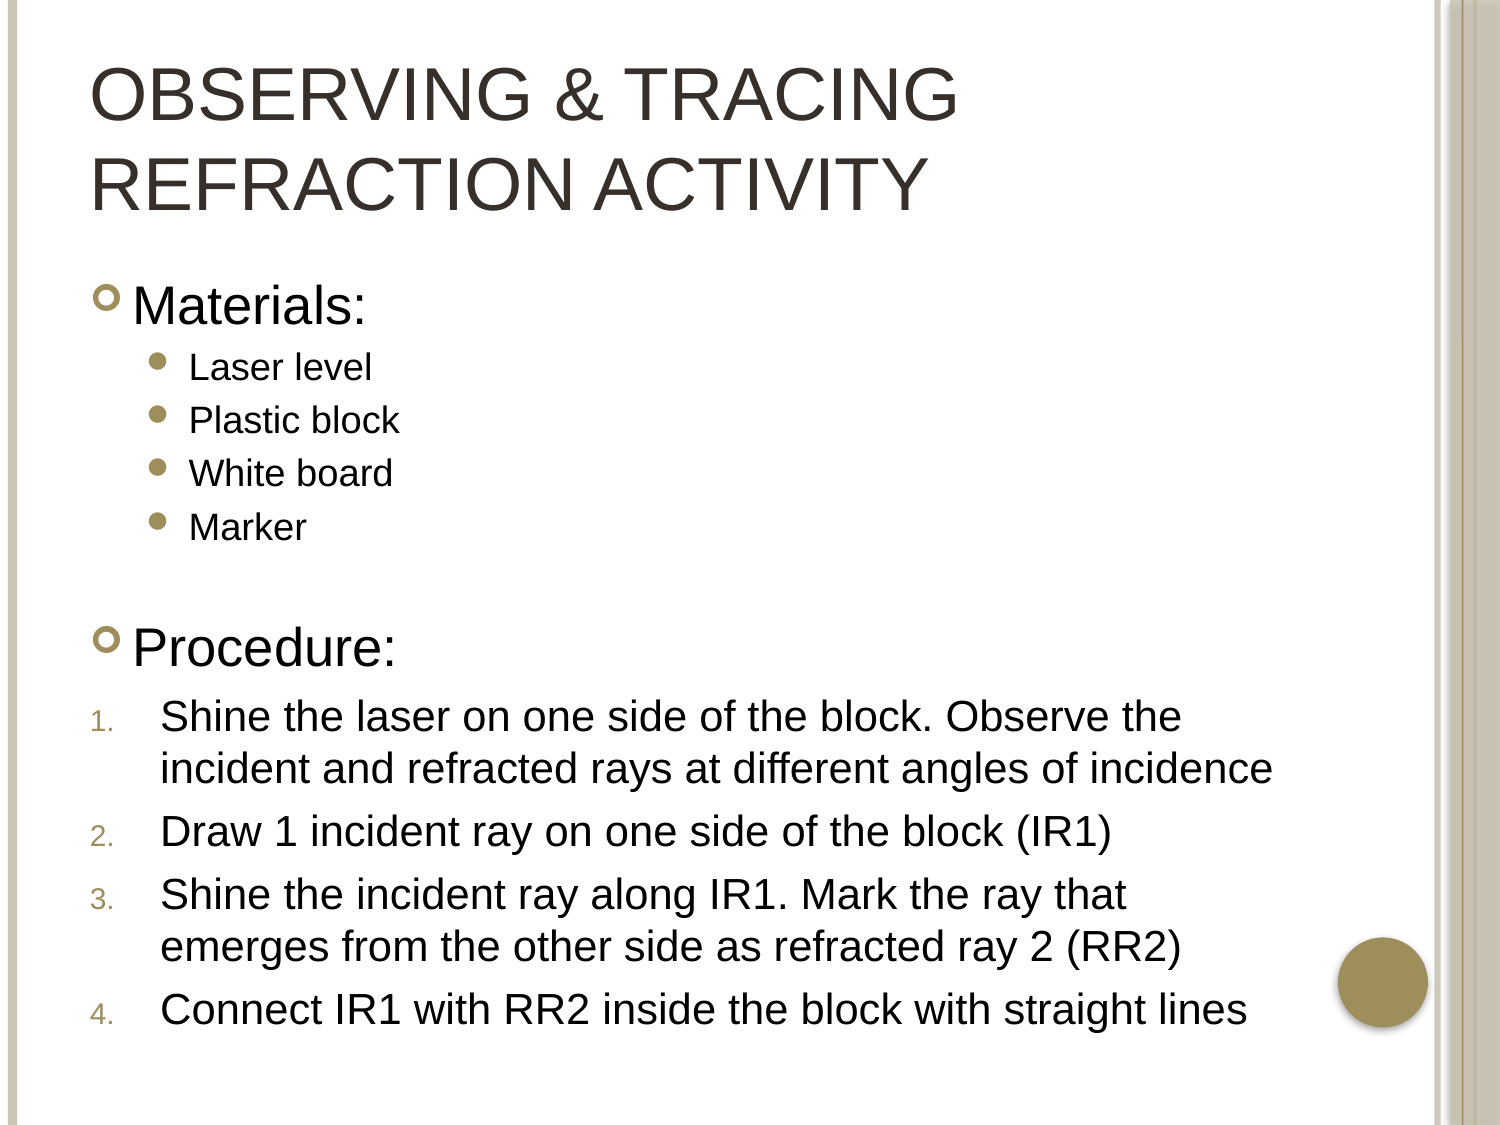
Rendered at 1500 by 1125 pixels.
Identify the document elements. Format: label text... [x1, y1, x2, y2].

title Observing & Tracing Refraction Activity [75, 45, 1300, 233]
list Materials: Laser level Plastic block White board Marker Procedure: Shine the laser on one side of the block. Observe the incident and refracted rays at different angles of incidence Draw 1 incident ray on one side of the block (IR1) Shine the incident ray along IR1. Mark the ray that emerges from the other side as refracted ray 2 (RR2) Connect IR1 with RR2 inside the block with straight lines [75, 262, 1300, 1062]
